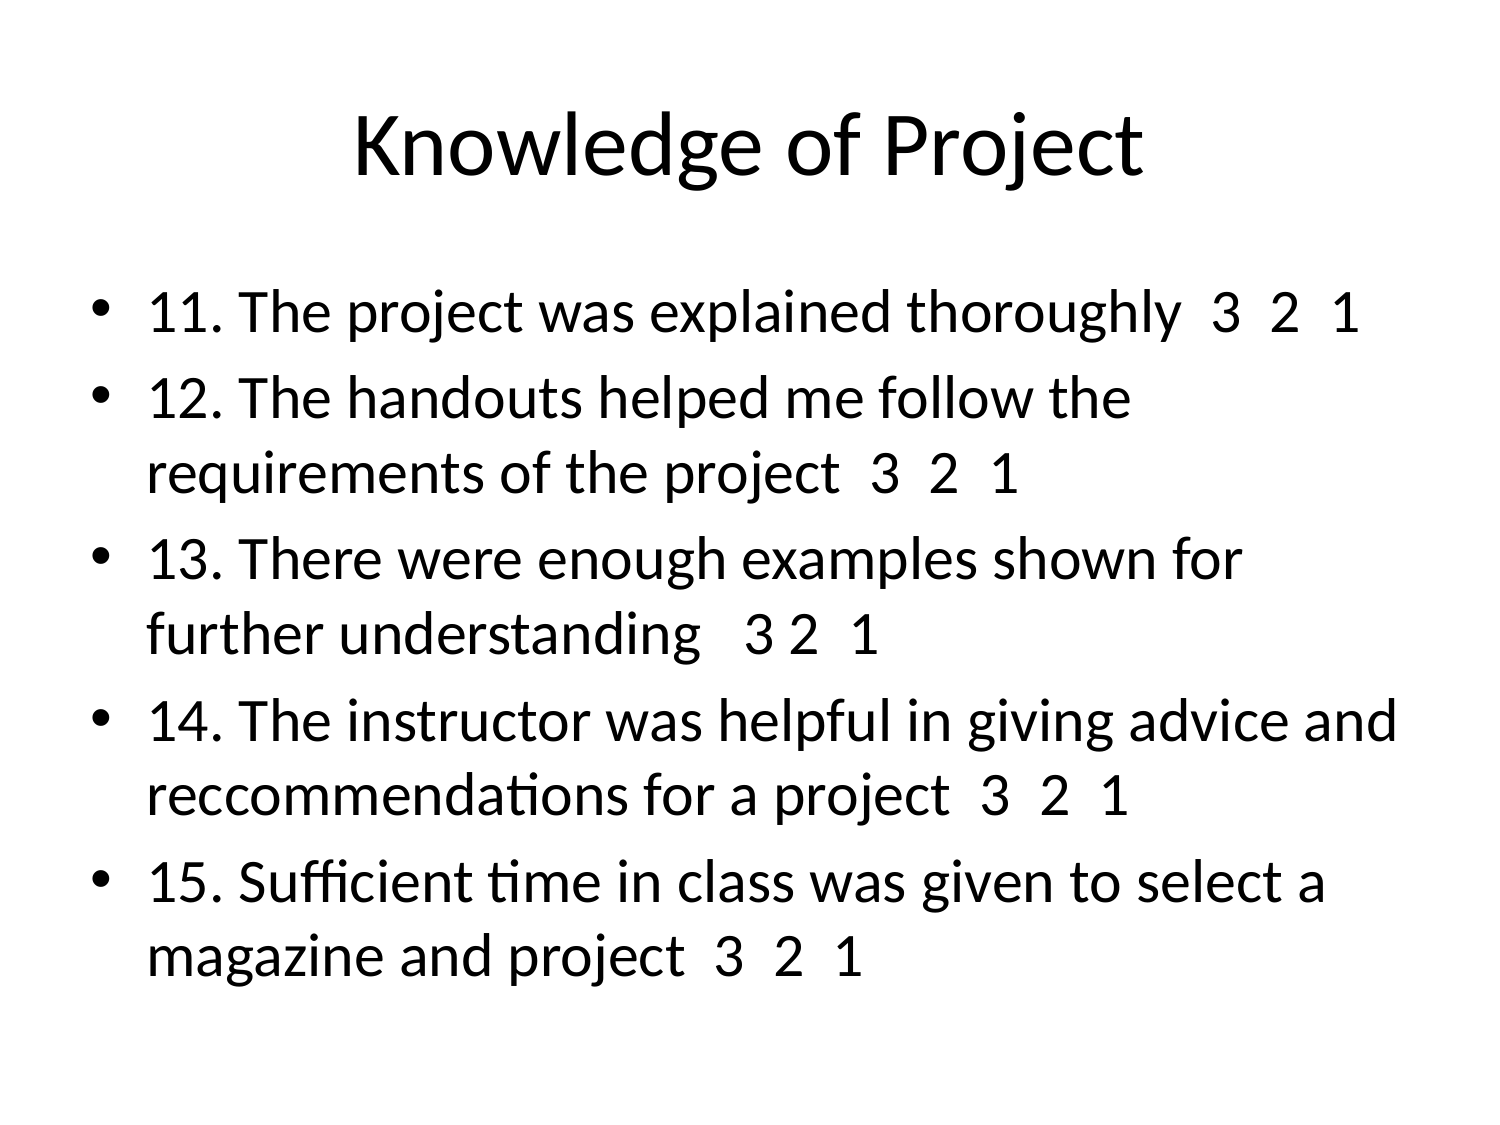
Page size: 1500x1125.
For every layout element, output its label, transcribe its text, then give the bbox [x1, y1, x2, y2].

list 11. The project was explained thoroughly 3 2 1 12. The handouts helped me follow the requirements of the project 3 2 1 13. There were enough examples shown for further understanding 3 2 1 14. The instructor was helpful in giving advice and reccommendations for a project 3 2 1 15. Sufficient time in class was given to select a magazine and project 3 2 1 [75, 262, 1425, 1005]
title Knowledge of Project [75, 45, 1425, 233]
